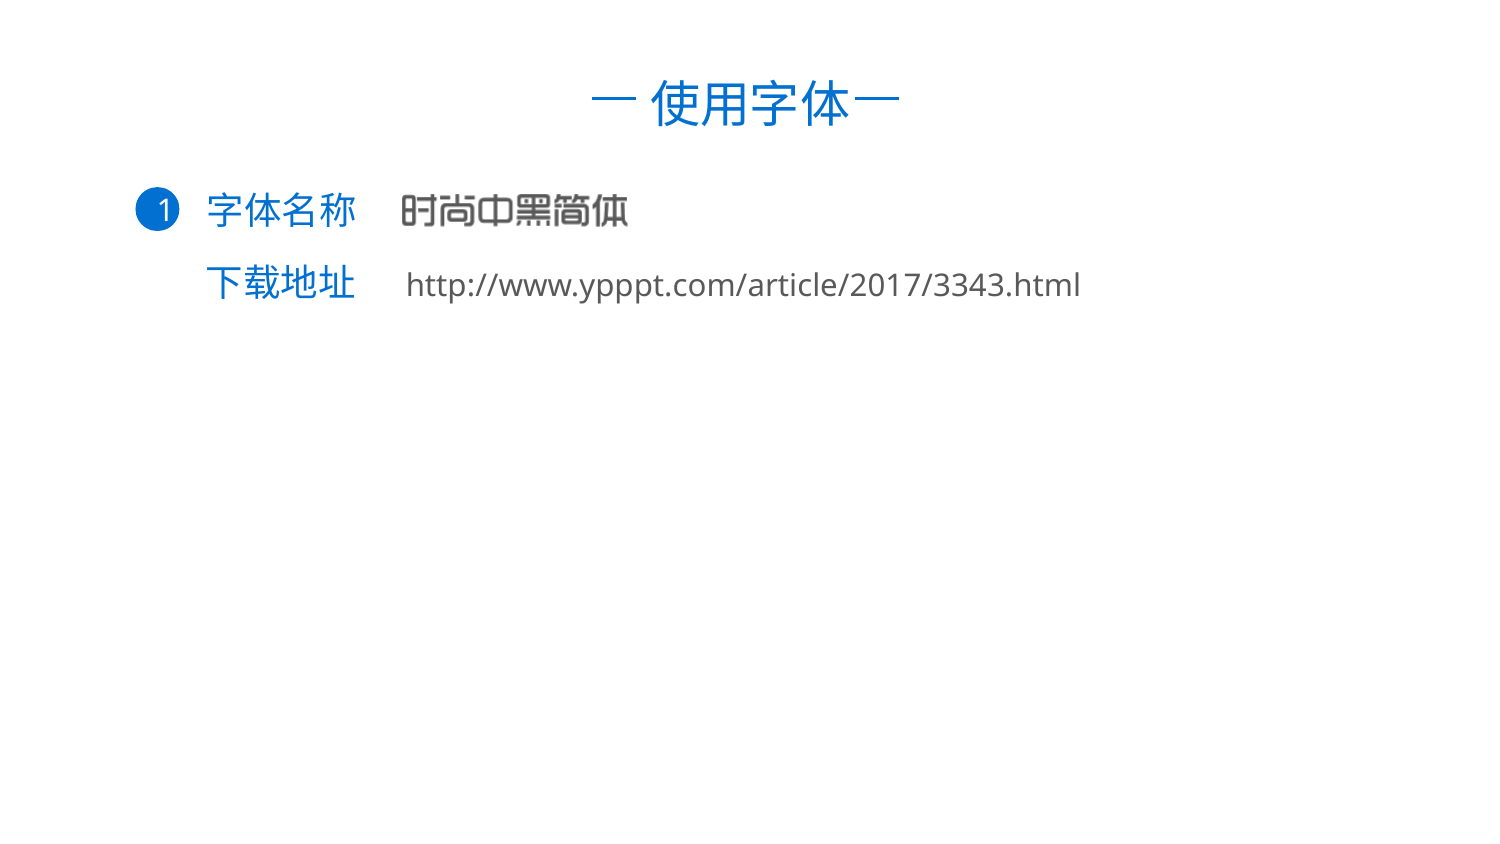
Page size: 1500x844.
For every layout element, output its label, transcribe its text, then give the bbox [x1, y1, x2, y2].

text_box 1 [134, 186, 181, 233]
text_box 下载地址 [191, 251, 378, 311]
text_box 字体名称 [192, 179, 377, 240]
picture [377, 173, 682, 255]
text_box 使用字体 [622, 52, 877, 140]
text_box http://www.ypppt.com/article/2017/3343.html [391, 257, 1168, 311]
